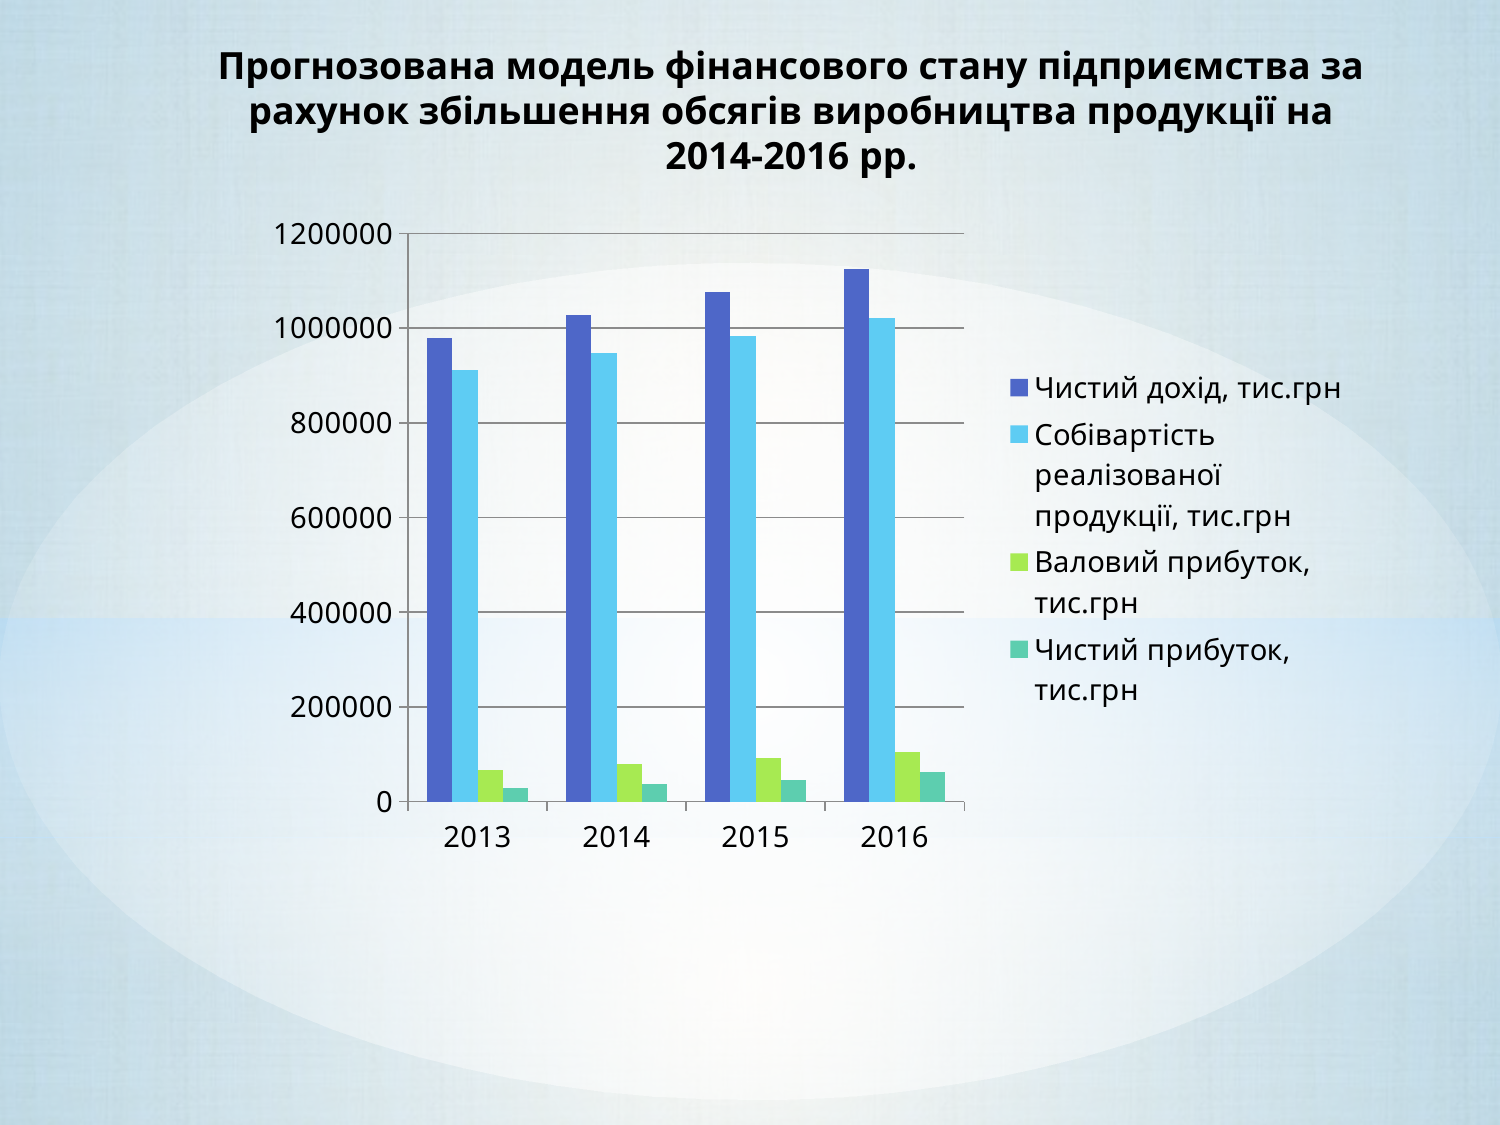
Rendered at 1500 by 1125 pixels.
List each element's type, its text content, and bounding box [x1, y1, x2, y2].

chart [265, 207, 1365, 870]
title Прогнозована модель фінансового стану підприємства за рахунок збільшення обсягів виробництва продукції на 2014-2016 рр. [194, 19, 1388, 185]
